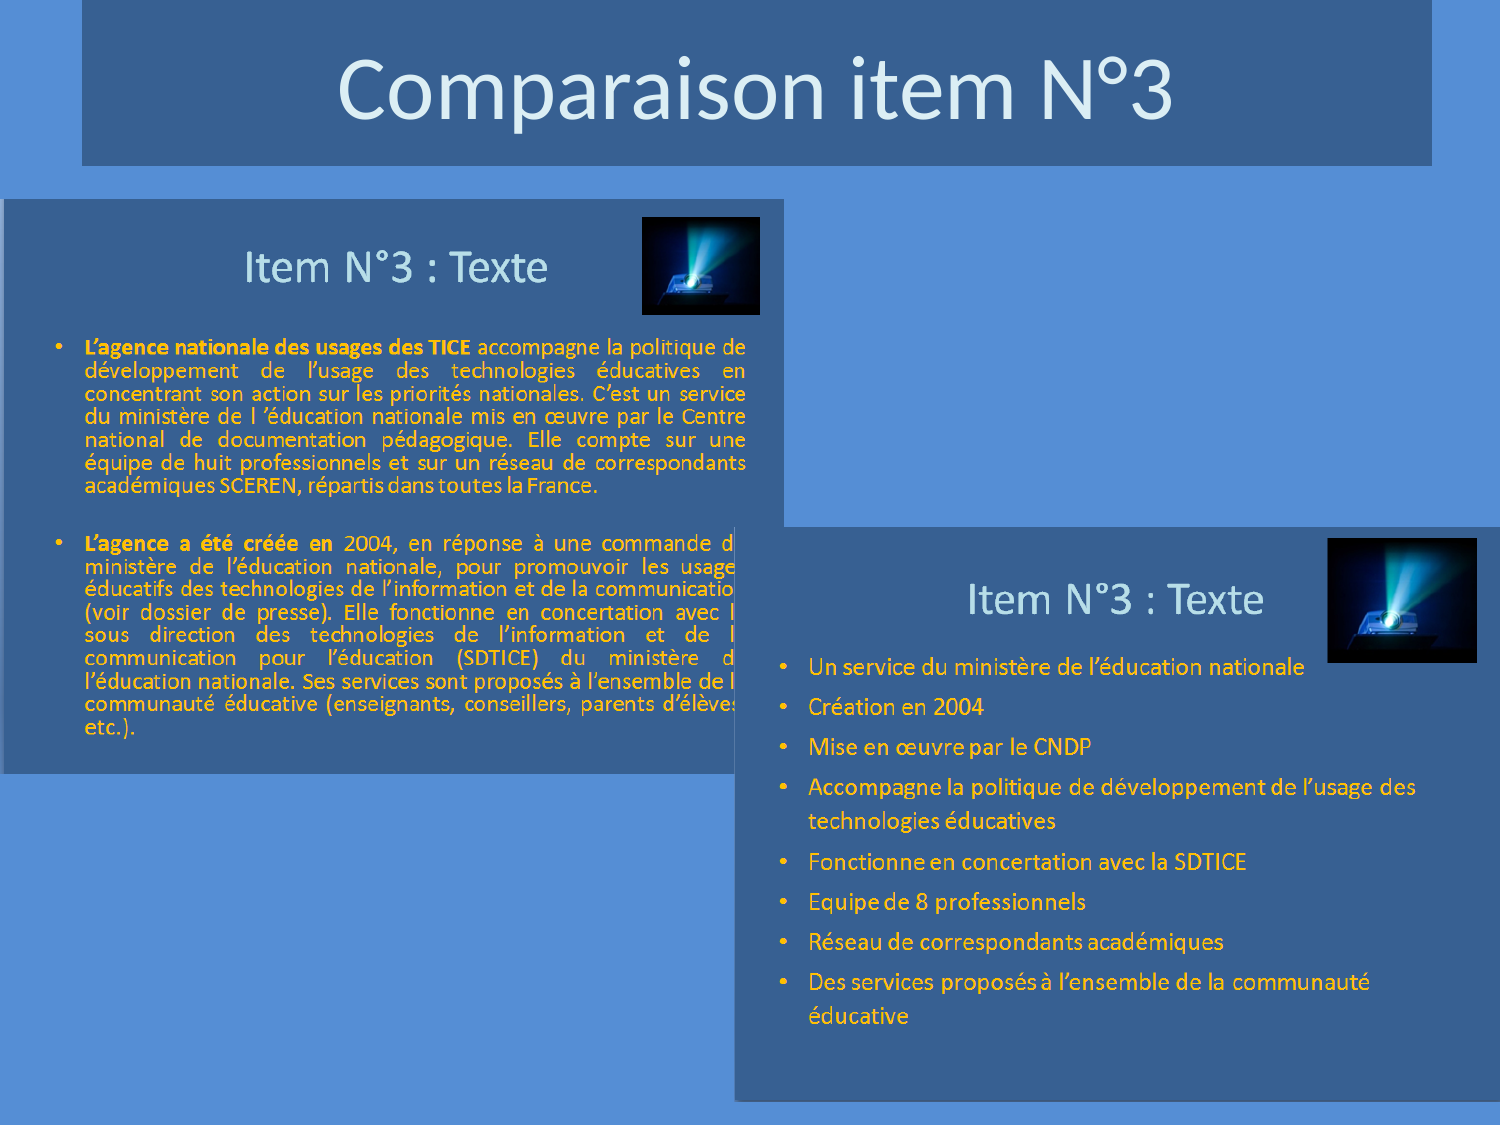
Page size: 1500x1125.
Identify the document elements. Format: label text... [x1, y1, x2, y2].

picture [0, 198, 785, 774]
title Comparaison item N°3 [82, 0, 1432, 166]
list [734, 527, 1500, 1102]
